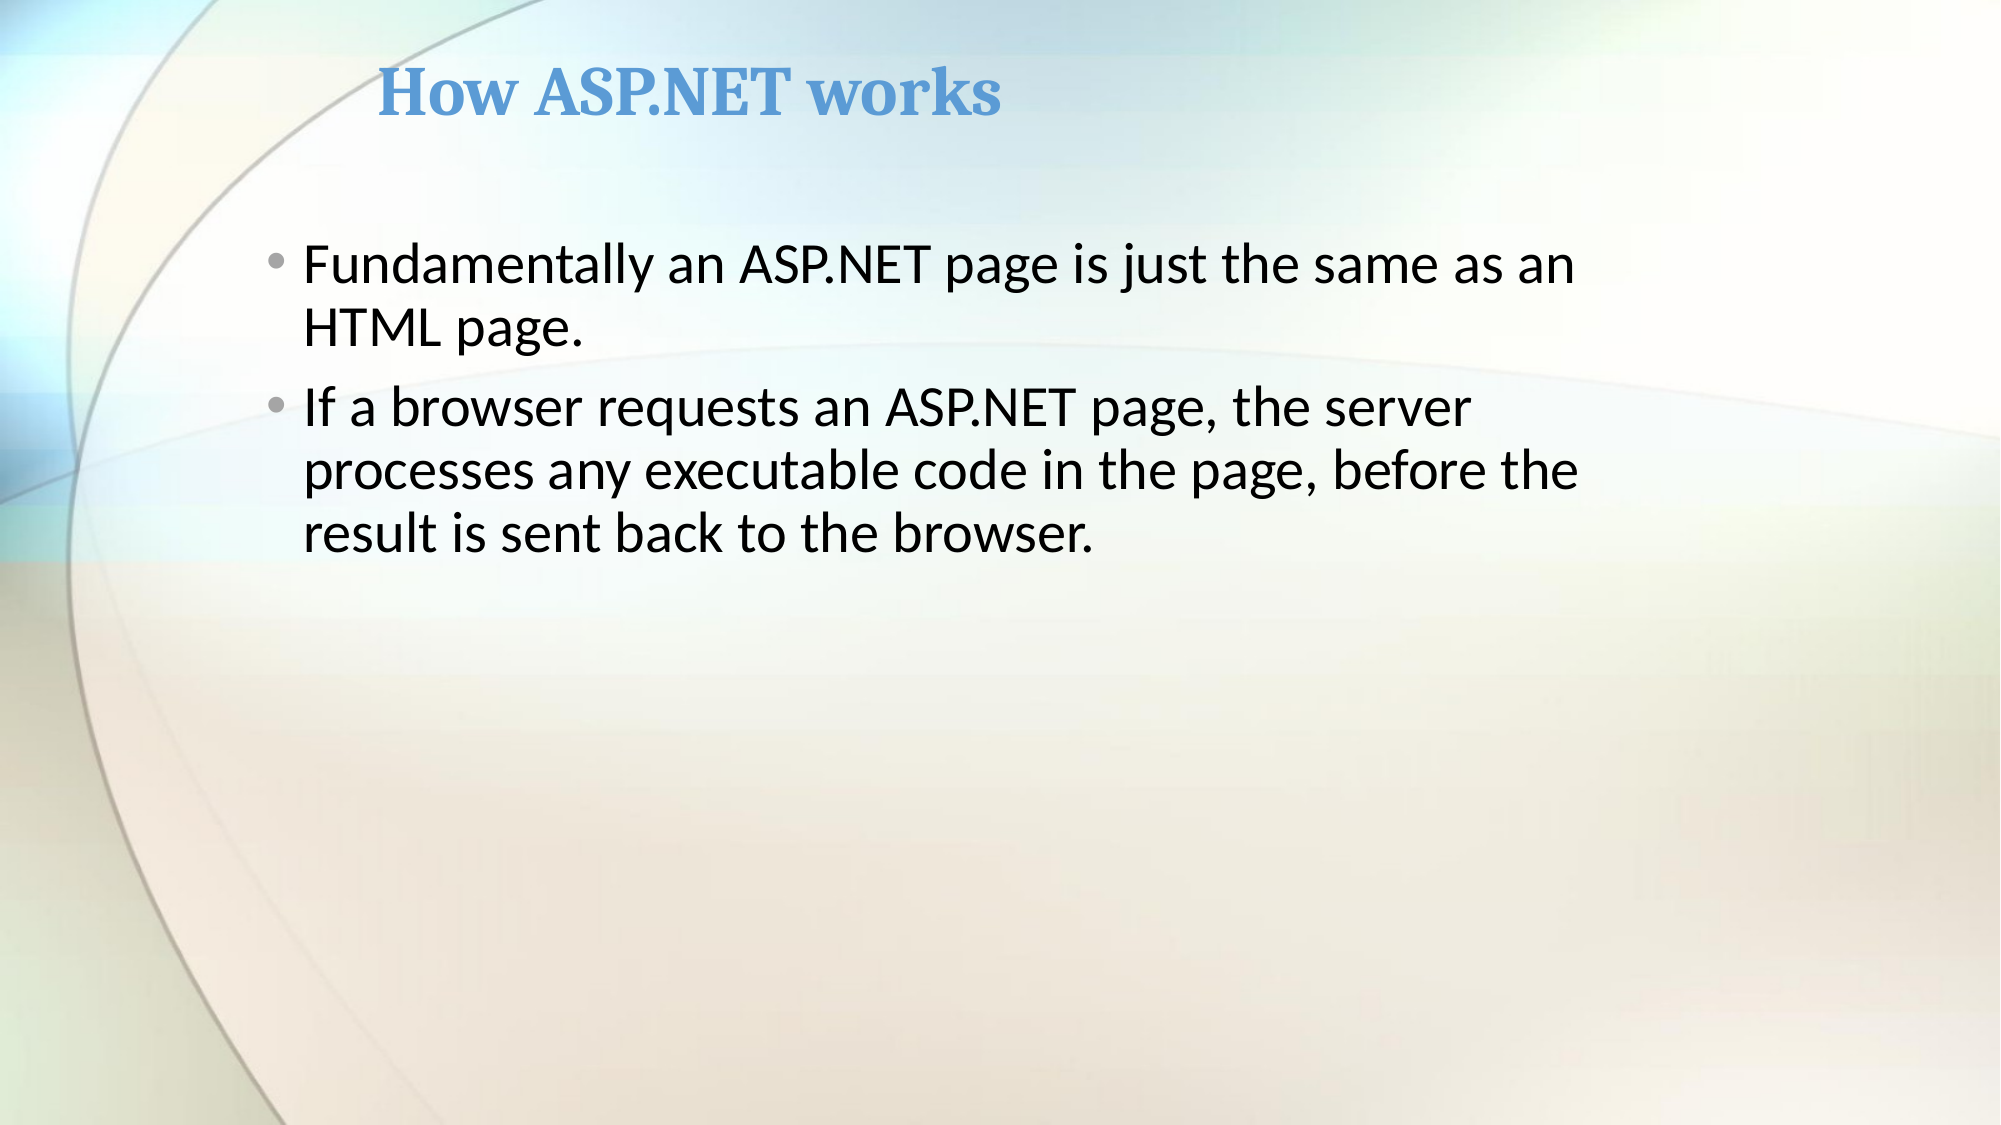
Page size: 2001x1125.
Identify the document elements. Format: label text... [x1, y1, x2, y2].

title How ASP.NET works [362, 37, 1638, 138]
picture [0, 0, 2001, 1125]
list Fundamentally an ASP.NET page is just the same as an HTML page. If a browser requests an ASP.NET page, the server processes any executable code in the page, before the result is sent back to the browser. [251, 225, 1659, 892]
